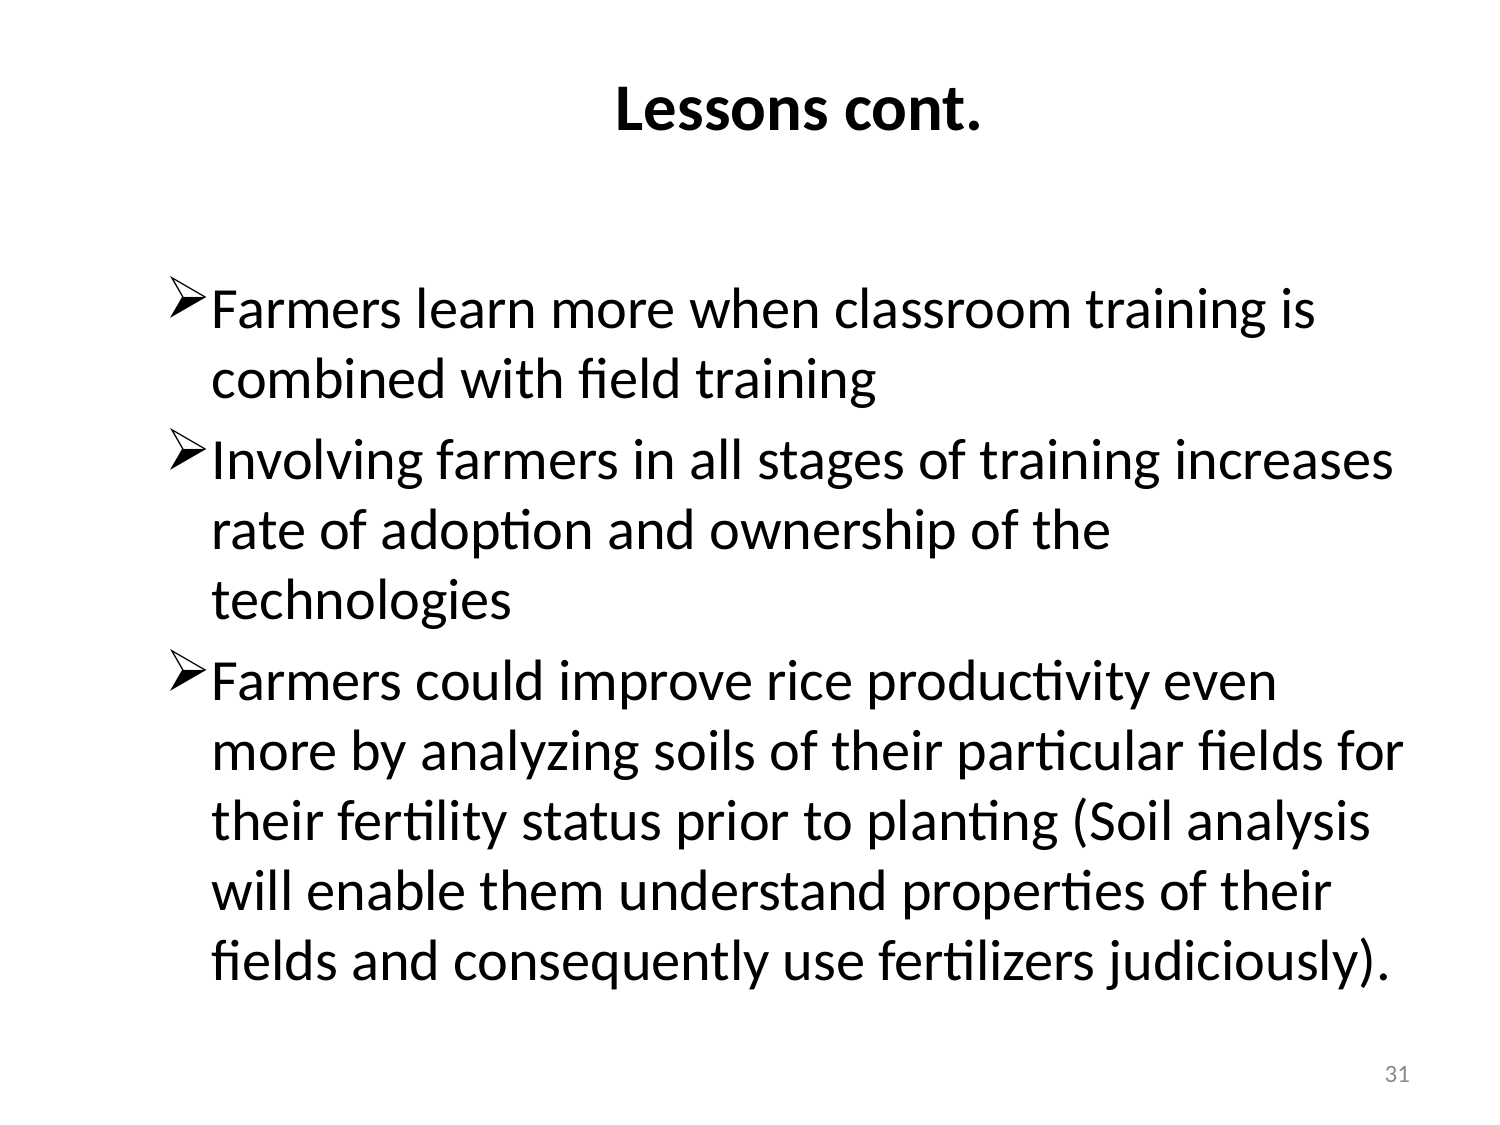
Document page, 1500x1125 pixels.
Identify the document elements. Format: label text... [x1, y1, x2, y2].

list Farmers learn more when classroom training is combined with field training Involving farmers in all stages of training increases rate of adoption and ownership of the technologies Farmers could improve rice productivity even more by analyzing soils of their particular fields for their fertility status prior to planting (Soil analysis will enable them understand properties of their fields and consequently use fertilizers judiciously). [75, 262, 1425, 1005]
slide_number 31 [1074, 1042, 1425, 1103]
title Lessons cont. [174, 45, 1425, 163]
